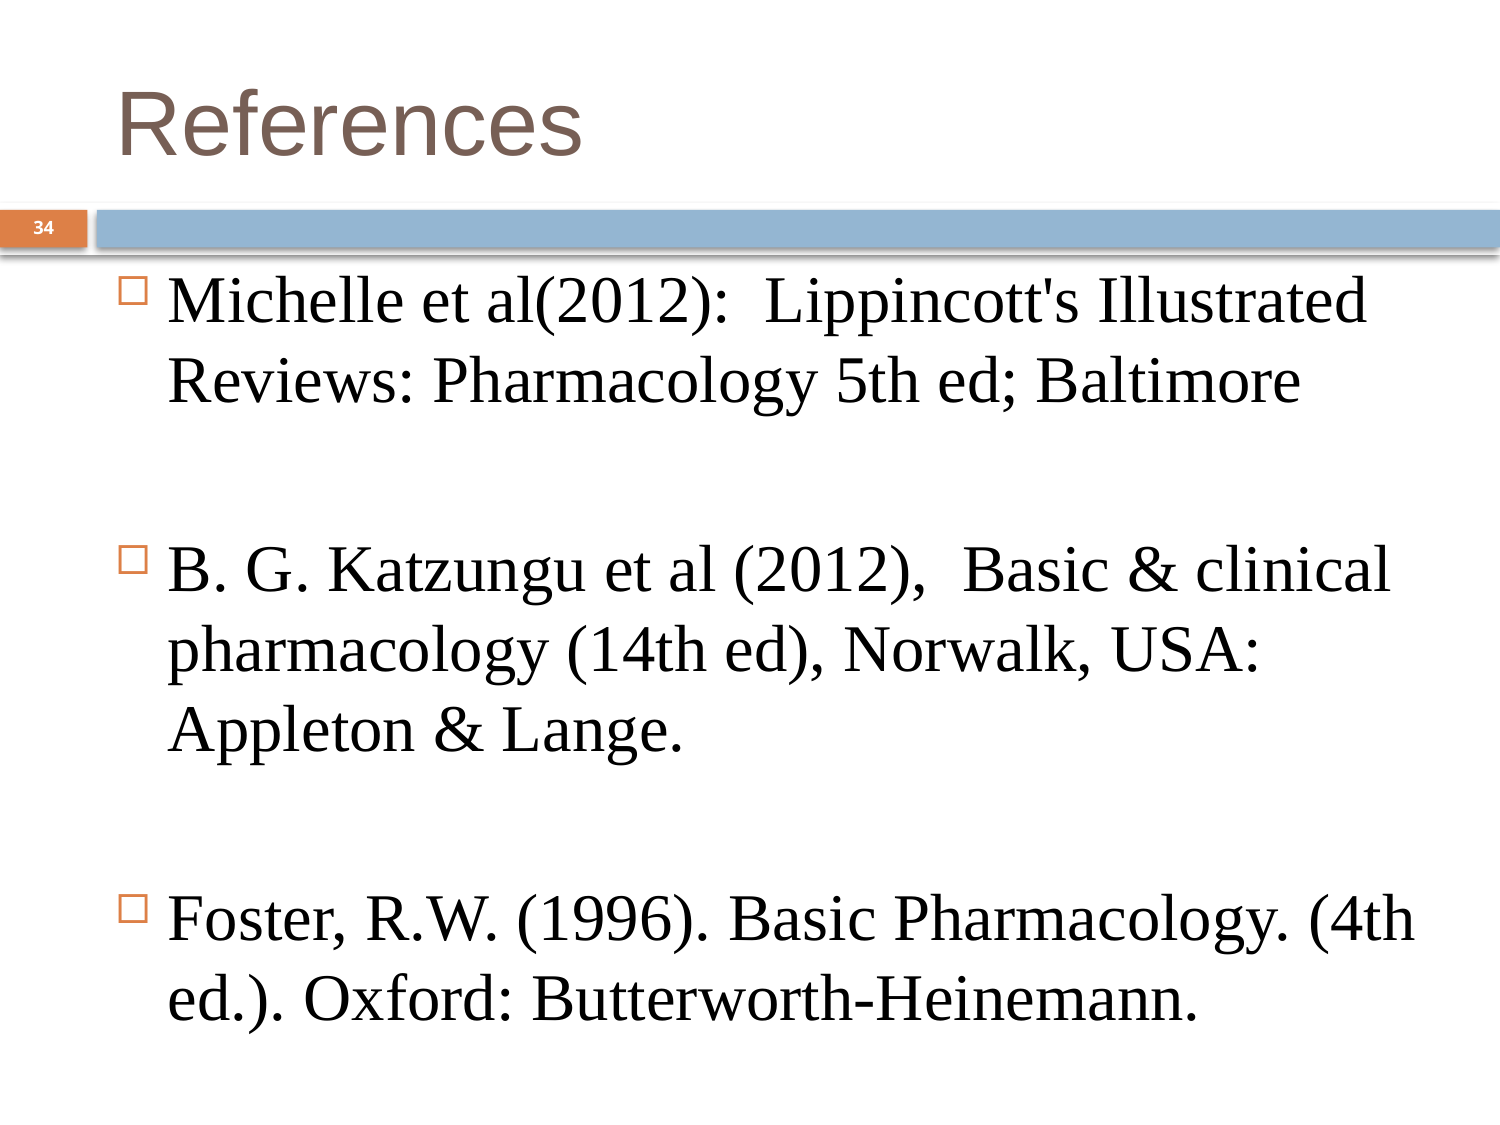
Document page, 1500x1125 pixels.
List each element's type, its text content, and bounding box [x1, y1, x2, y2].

list Michelle et al(2012): Lippincott's Illustrated Reviews: Pharmacology 5th ed; Baltimore B. G. Katzungu et al (2012), Basic & clinical pharmacology (14th ed), Norwalk, USA: Appleton & Lange. Foster, R.W. (1996). Basic Pharmacology. (4th ed.). Oxford: Butterworth-Heinemann. [100, 248, 1438, 1000]
slide_number 34 [0, 208, 88, 249]
title References [100, 37, 1438, 200]
